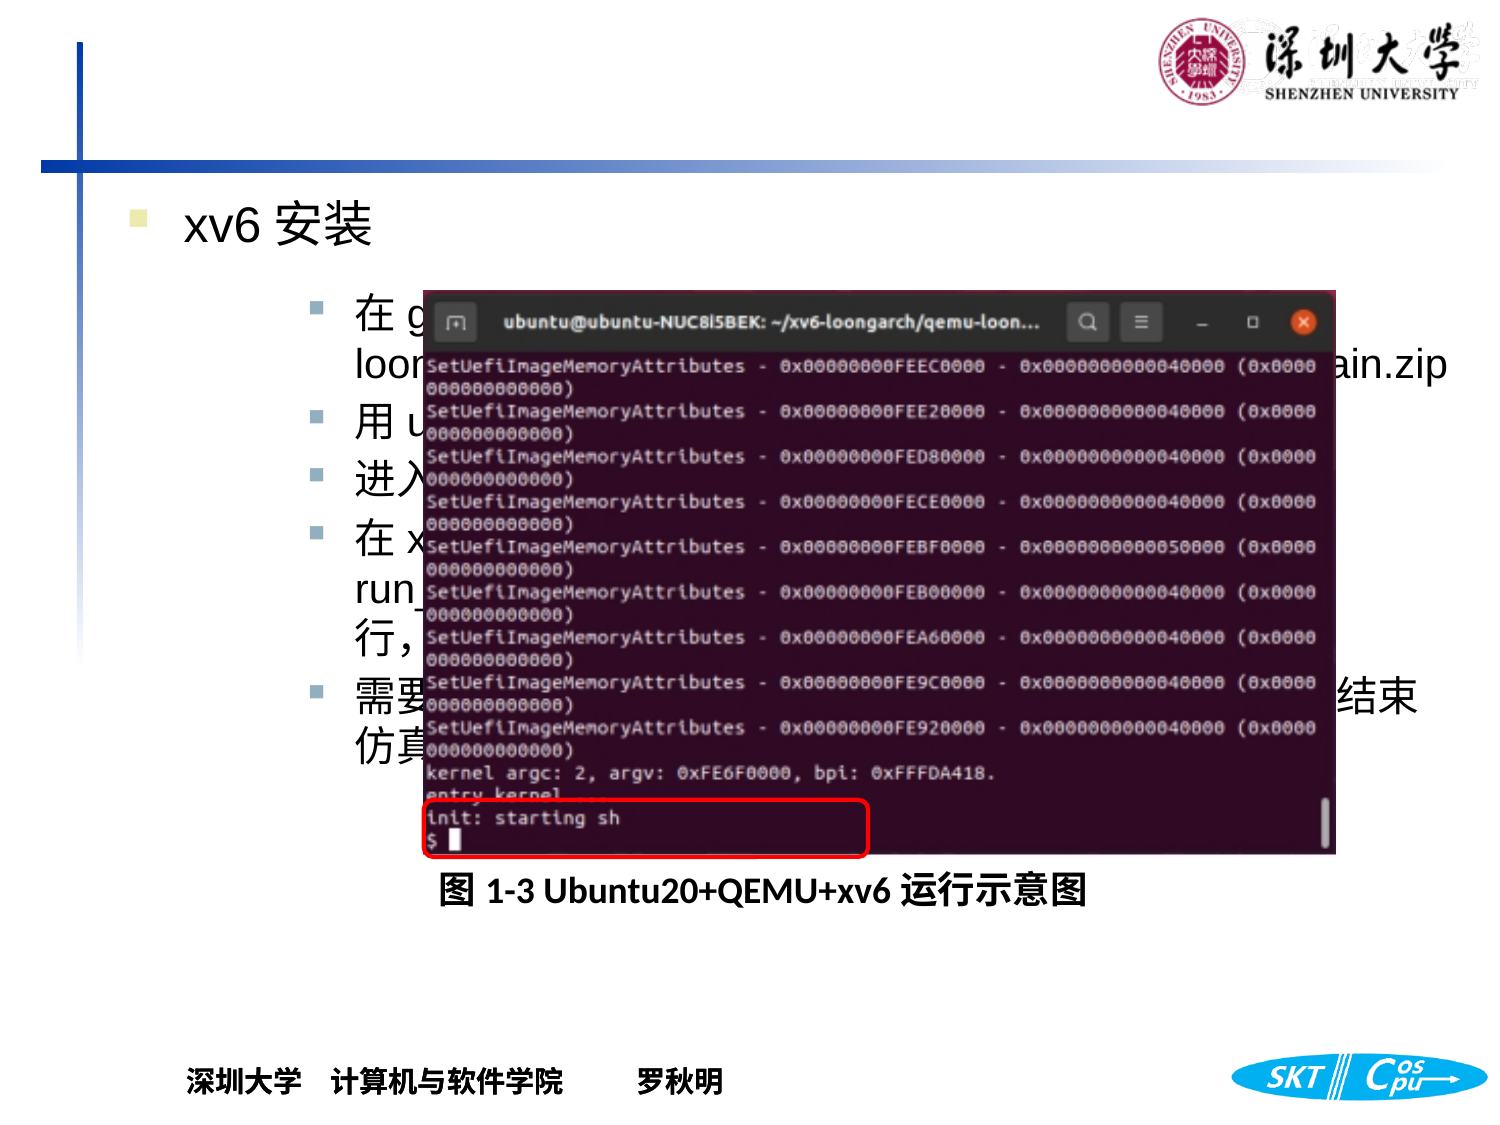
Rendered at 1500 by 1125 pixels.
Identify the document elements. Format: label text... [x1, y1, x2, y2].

text_box [371, 490, 418, 550]
text_box 在github网站https://github.com/SKT-CPUOS/xv6-loongarch-exp下载xv6源码包xv6-loongarch-exp-main.zip 用unzip xv6-loongarch-exp-main.zip命令解压缩 进入xv6目录中执行make all即可完成编译。 在xv6目录的qemu-loongarch-runenv下执行./run_loongarch.sh -k ../kernel/kernel即可启动仿真运行，）。 需要退出仿真时可以先按下“Ctrl+a”松开后再按“x”来结束仿真。 [218, 279, 1465, 778]
text_box 图1-3 Ubuntu20+QEMU+xv6运行示意图 [324, 858, 1159, 918]
picture [1130, 7, 1500, 117]
picture [423, 289, 1336, 858]
list xv6安装 [112, 184, 1470, 401]
picture [1227, 1051, 1489, 1102]
text_box [324, 360, 418, 421]
